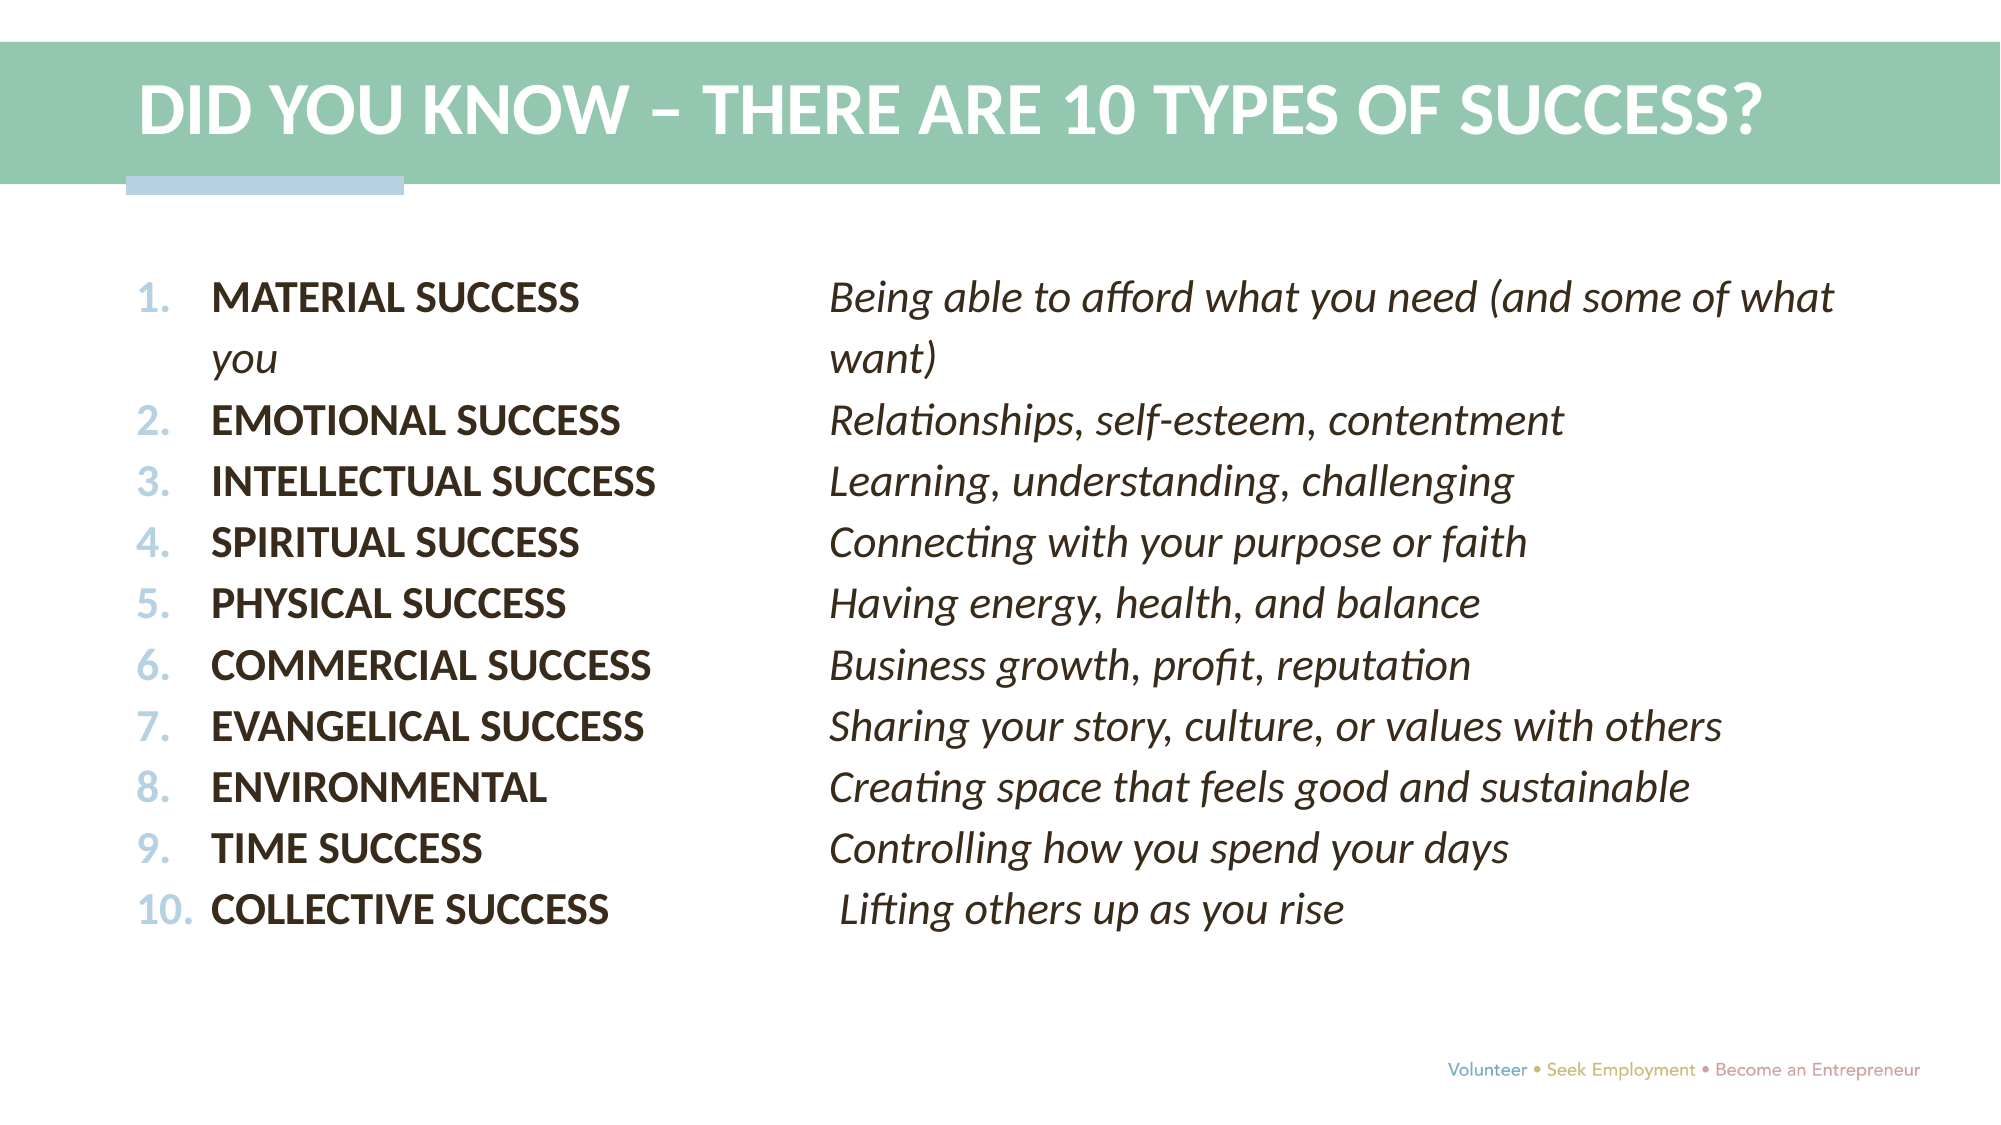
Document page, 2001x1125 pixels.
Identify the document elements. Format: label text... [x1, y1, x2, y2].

list DID YOU KNOW – THERE ARE 10 TYPES OF SUCCESS? [123, 51, 1913, 170]
list MATERIAL SUCCESS Being able to afford what you need (and some of what you want) EMOTIONAL SUCCESS Relationships, self-esteem, contentment INTELLECTUAL SUCCESS Learning, understanding, challenging SPIRITUAL SUCCESS Connecting with your purpose or faith PHYSICAL SUCCESS Having energy, health, and balance COMMERCIAL SUCCESS Business growth, profit, reputation EVANGELICAL SUCCESS Sharing your story, culture, or values with others ENVIRONMENTAL Creating space that feels good and sustainable TIME SUCCESS Controlling how you spend your days COLLECTIVE SUCCESS Lifting others up as you rise [121, 253, 1920, 1020]
picture [1418, 1046, 1971, 1103]
